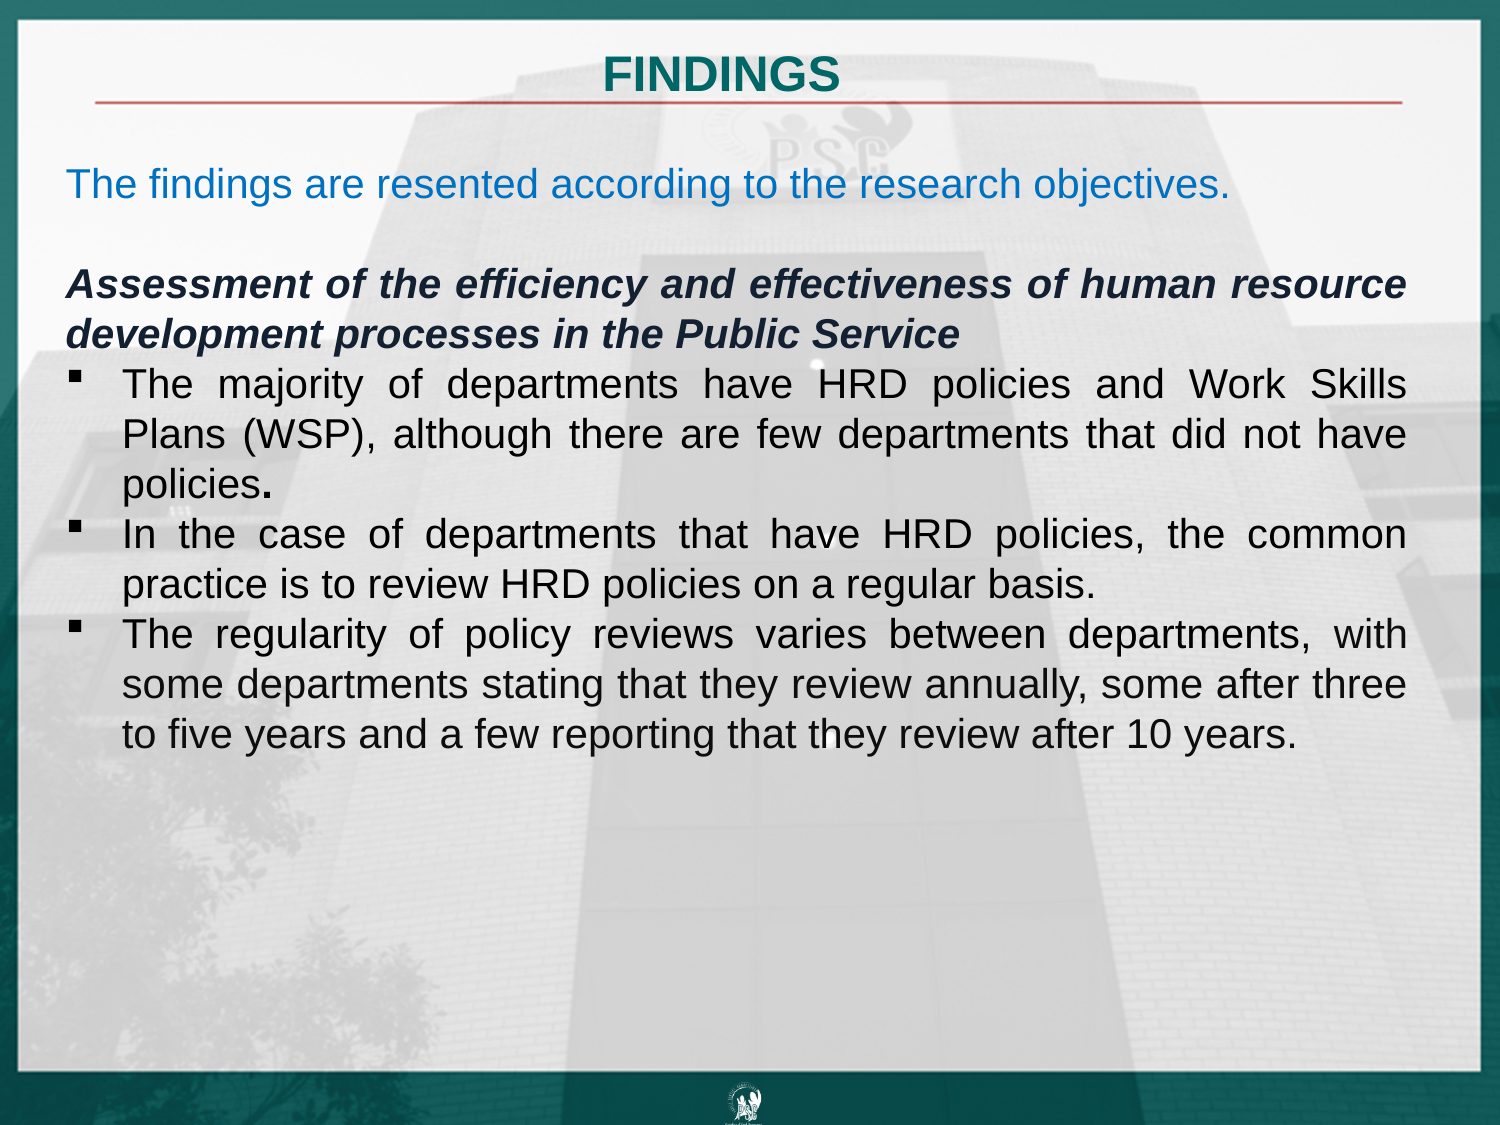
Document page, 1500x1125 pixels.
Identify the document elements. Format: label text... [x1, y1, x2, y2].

text_box FINDINGS [41, 25, 1433, 111]
picture [0, 0, 1500, 1125]
slide_number 10 [1080, 1012, 1431, 1073]
text_box The findings are resented according to the research objectives. Assessment of the efficiency and effectiveness of human resource development processes in the Public Service The majority of departments have HRD policies and Work Skills Plans (WSP), although there are few departments that did not have policies. In the case of departments that have HRD policies, the common practice is to review HRD policies on a regular basis. The regularity of policy reviews varies between departments, with some departments stating that they review annually, some after three to five years and a few reporting that they review after 10 years. [41, 148, 1424, 1053]
